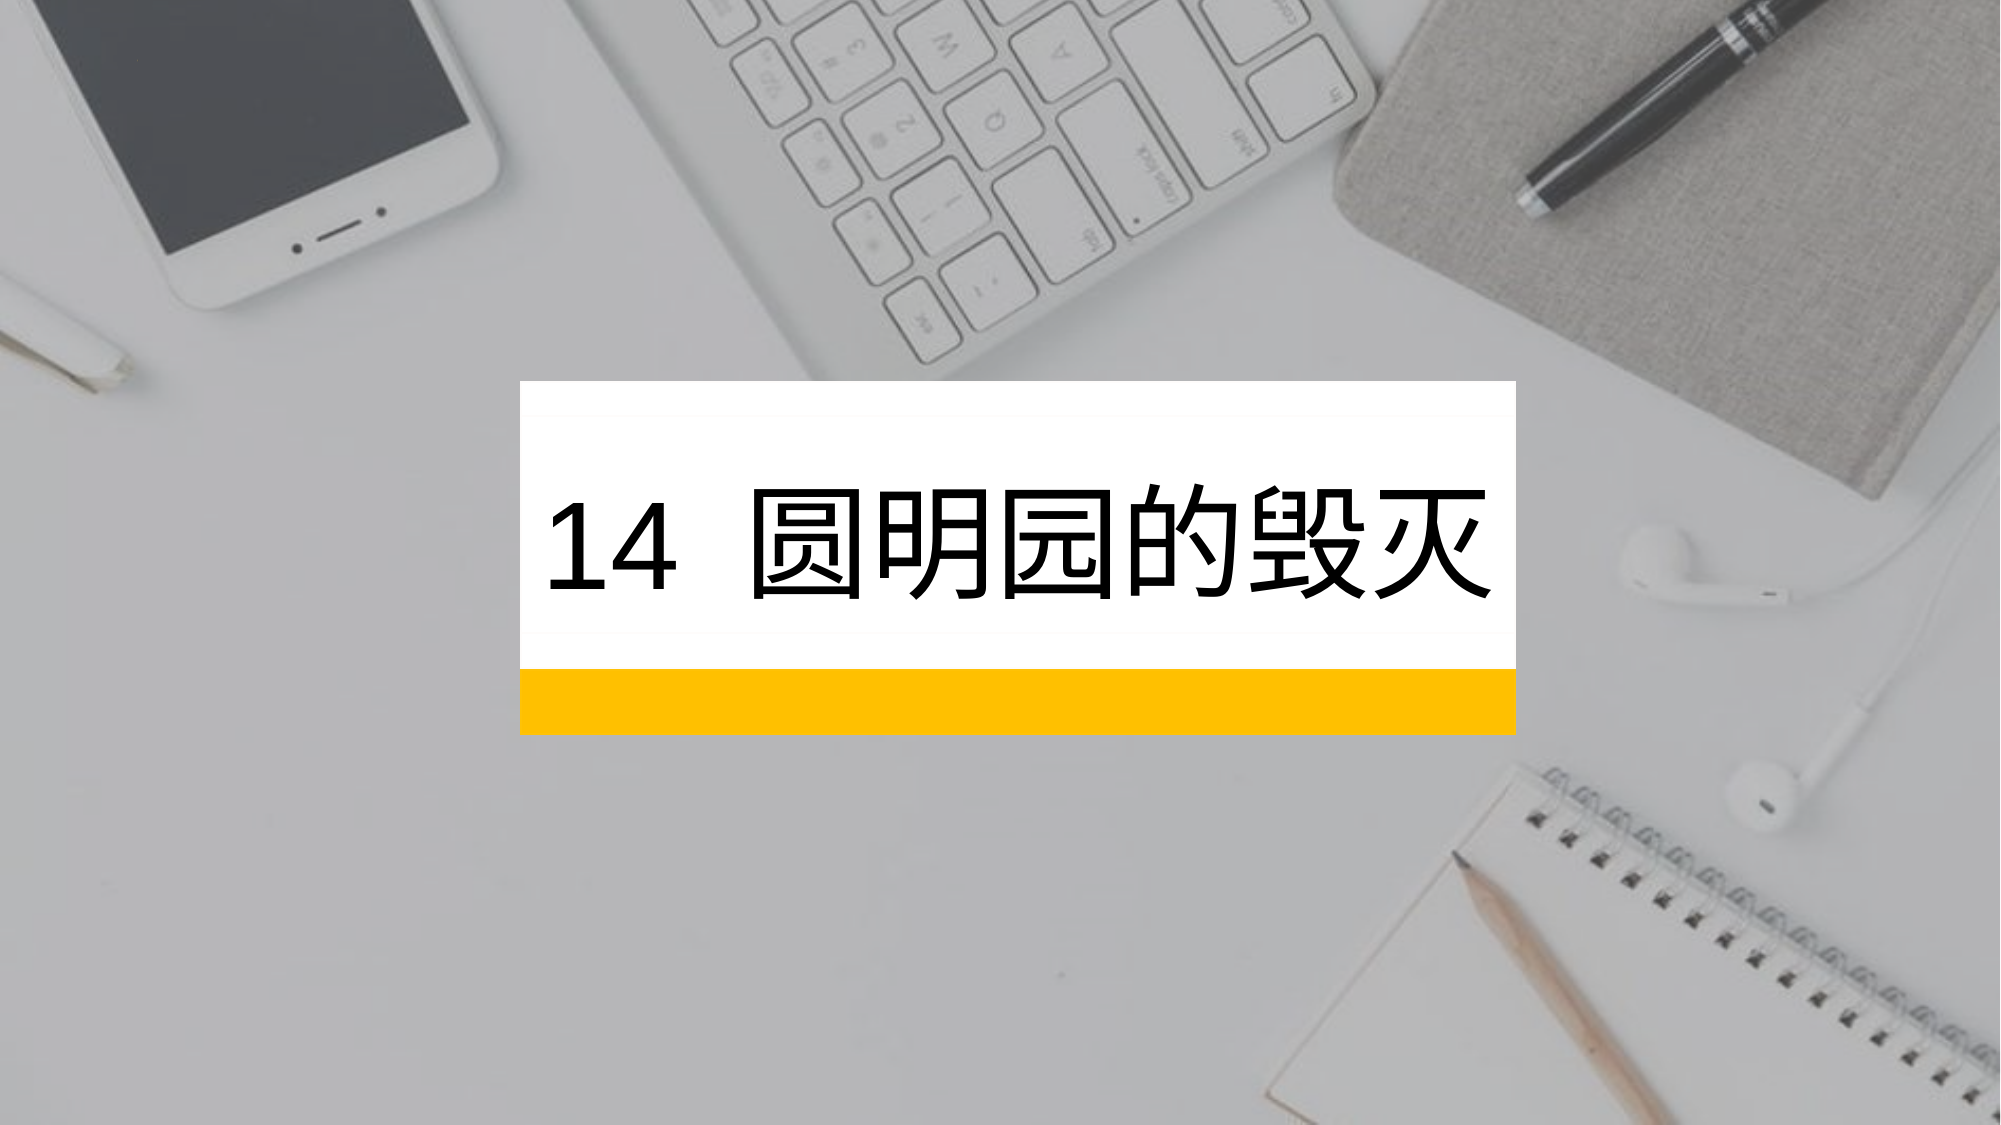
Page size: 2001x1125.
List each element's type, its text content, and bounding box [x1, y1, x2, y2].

text_box 14 圆明园的毁灭 [520, 415, 1516, 634]
